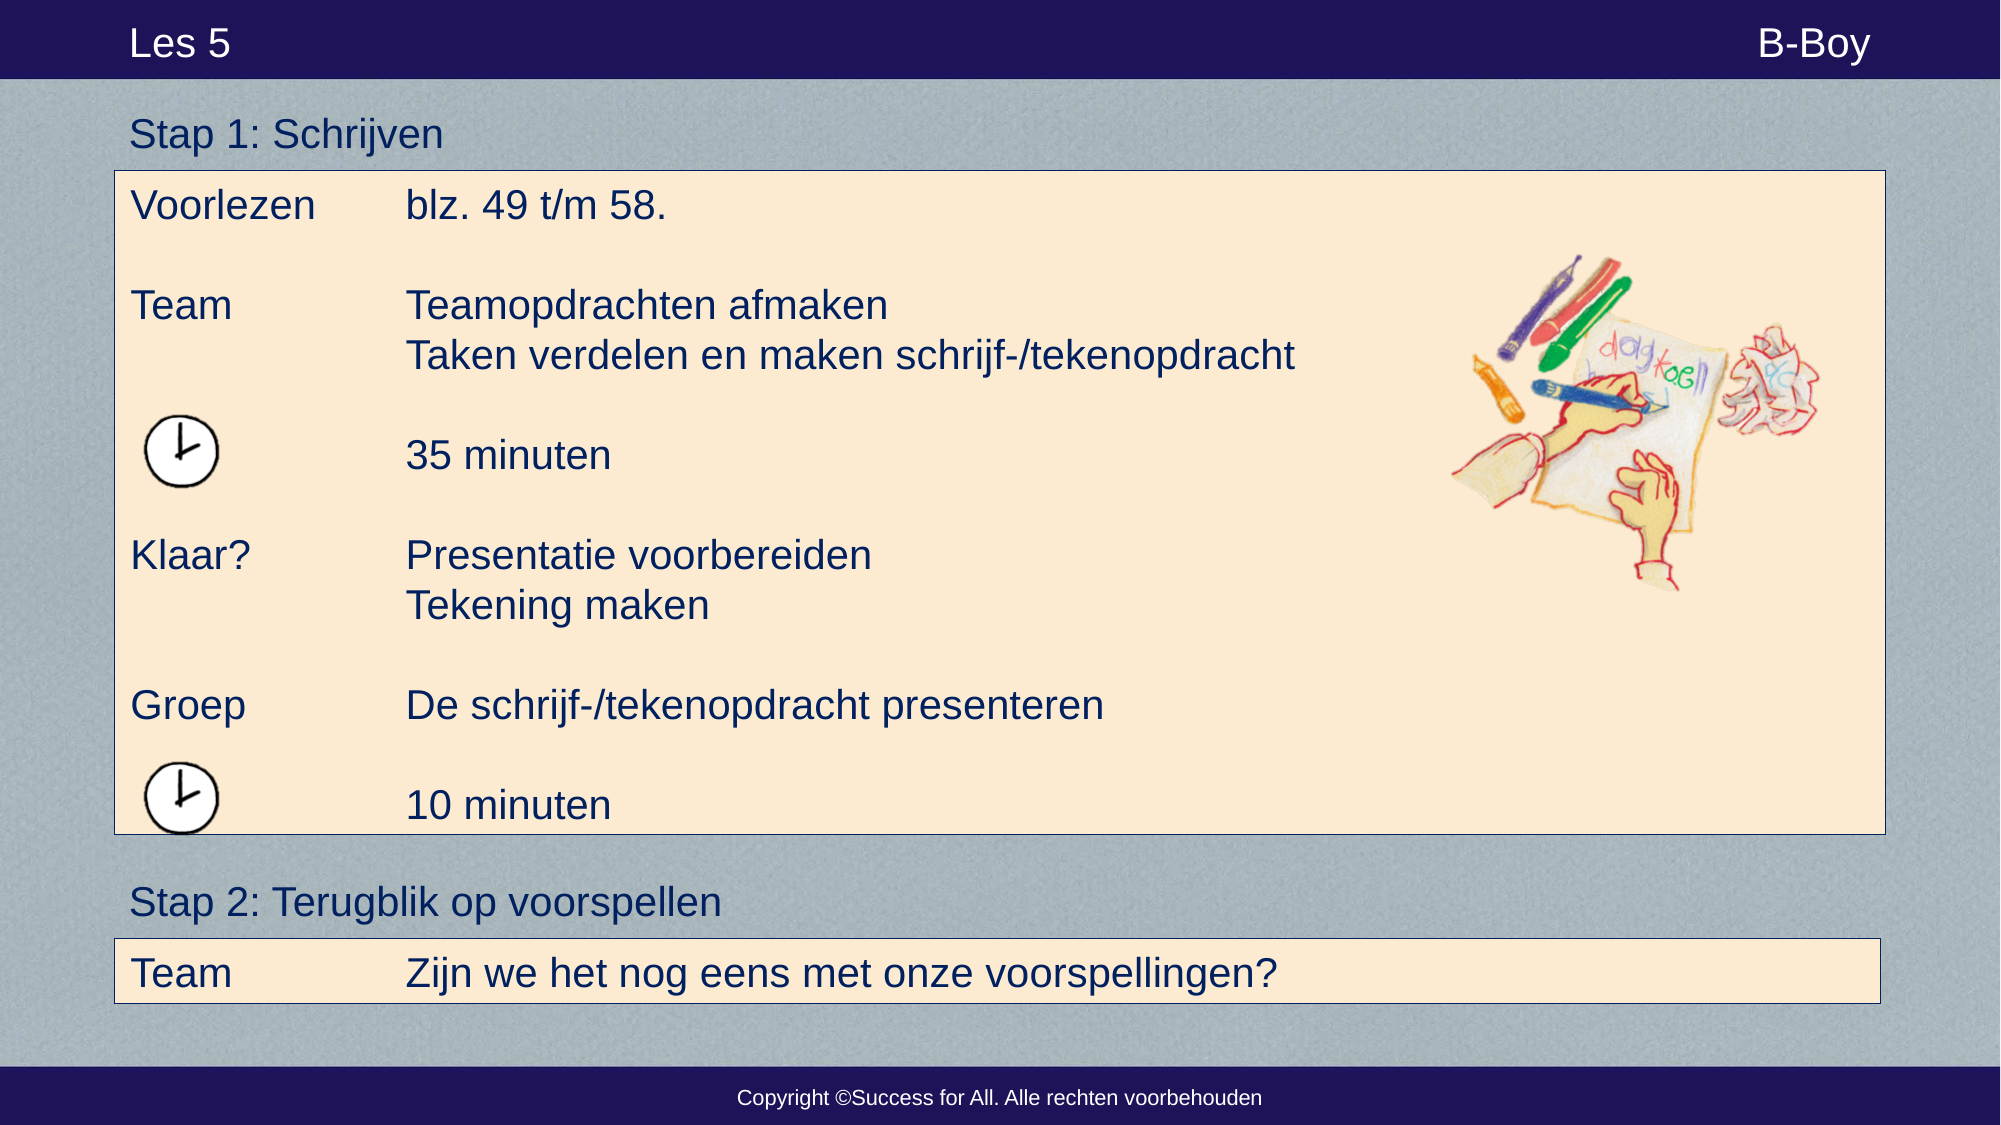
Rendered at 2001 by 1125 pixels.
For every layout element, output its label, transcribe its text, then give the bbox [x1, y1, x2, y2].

text_box Les 5 [114, 8, 354, 73]
text_box B-Boy [999, 8, 1886, 73]
text_box Team Zijn we het nog eens met onze voorspellingen? [114, 938, 1881, 1004]
text_box Stap 1: Schrijven [114, 99, 907, 165]
text_box Stap 2: Terugblik op voorspellen [114, 866, 839, 932]
text_box Voorlezen blz. 49 t/m 58. Team Teamopdrachten afmaken Taken verdelen en maken schrijf-/tekenopdracht 35 minuten Klaar? Presentatie voorbereiden Tekening maken Groep De schrijf-/tekenopdracht presenteren 10 minuten [114, 170, 1886, 835]
text_box Copyright ©Success for All. Alle rechten voorbehouden [0, 1076, 2000, 1125]
picture [0, 0, 2001, 1125]
